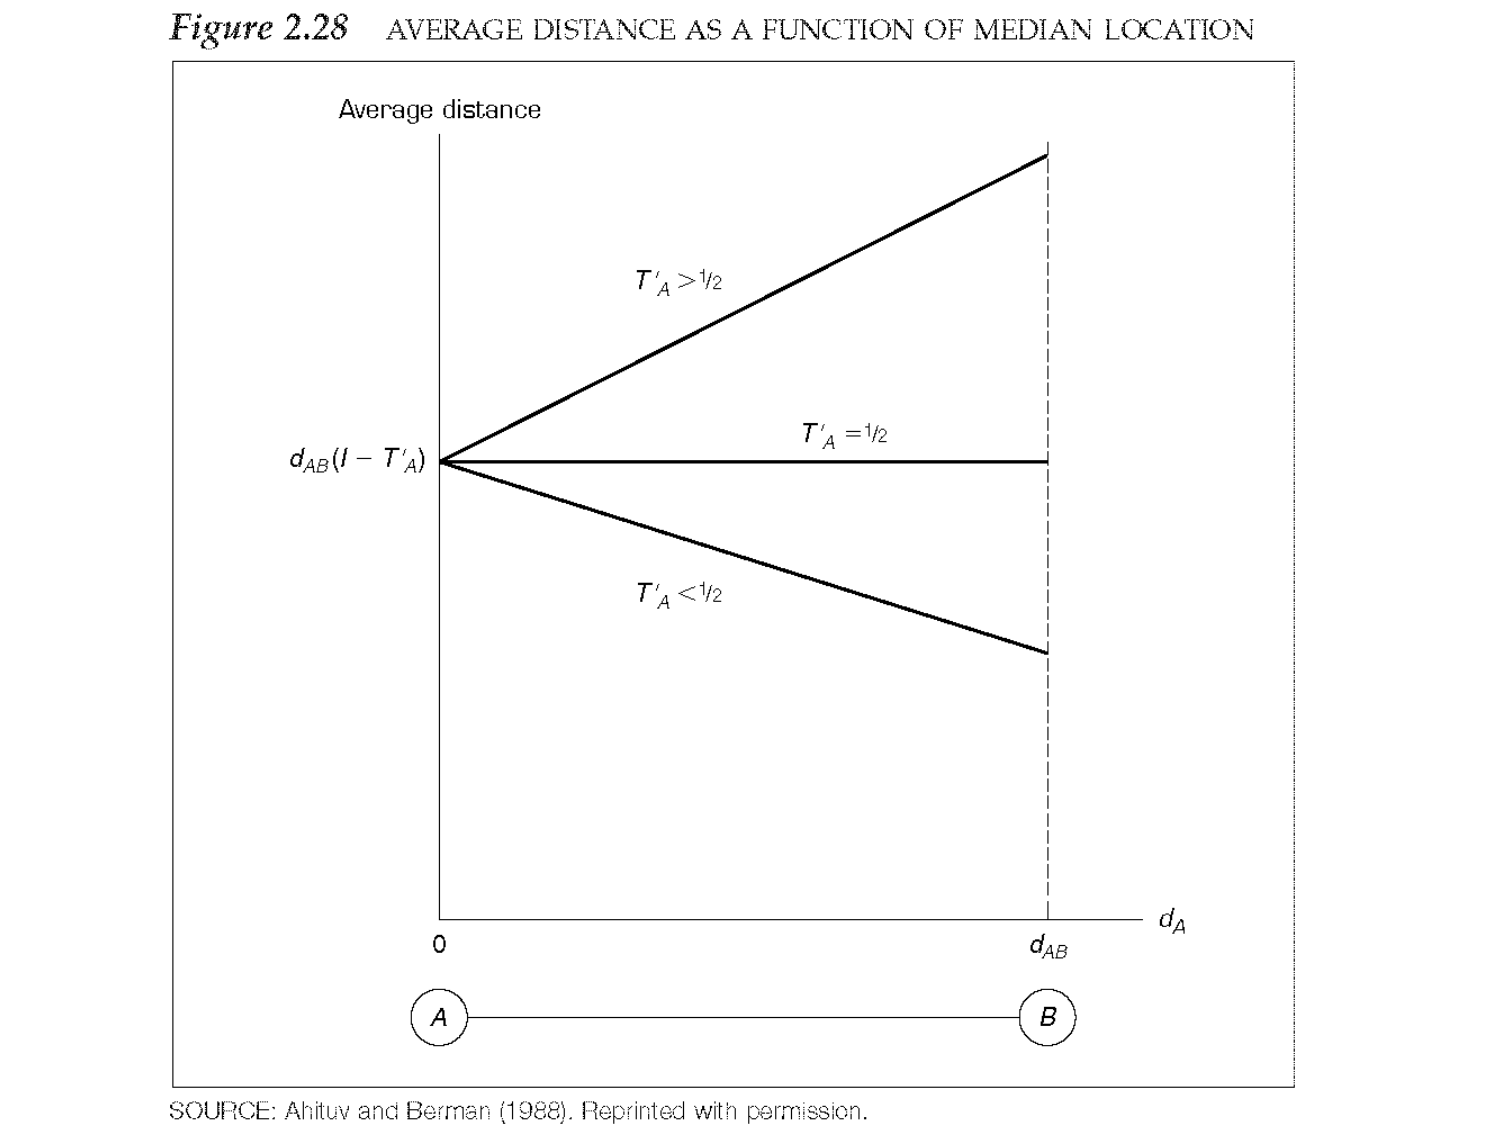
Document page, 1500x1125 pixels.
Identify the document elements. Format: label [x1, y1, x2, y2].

picture [160, 0, 1314, 1125]
